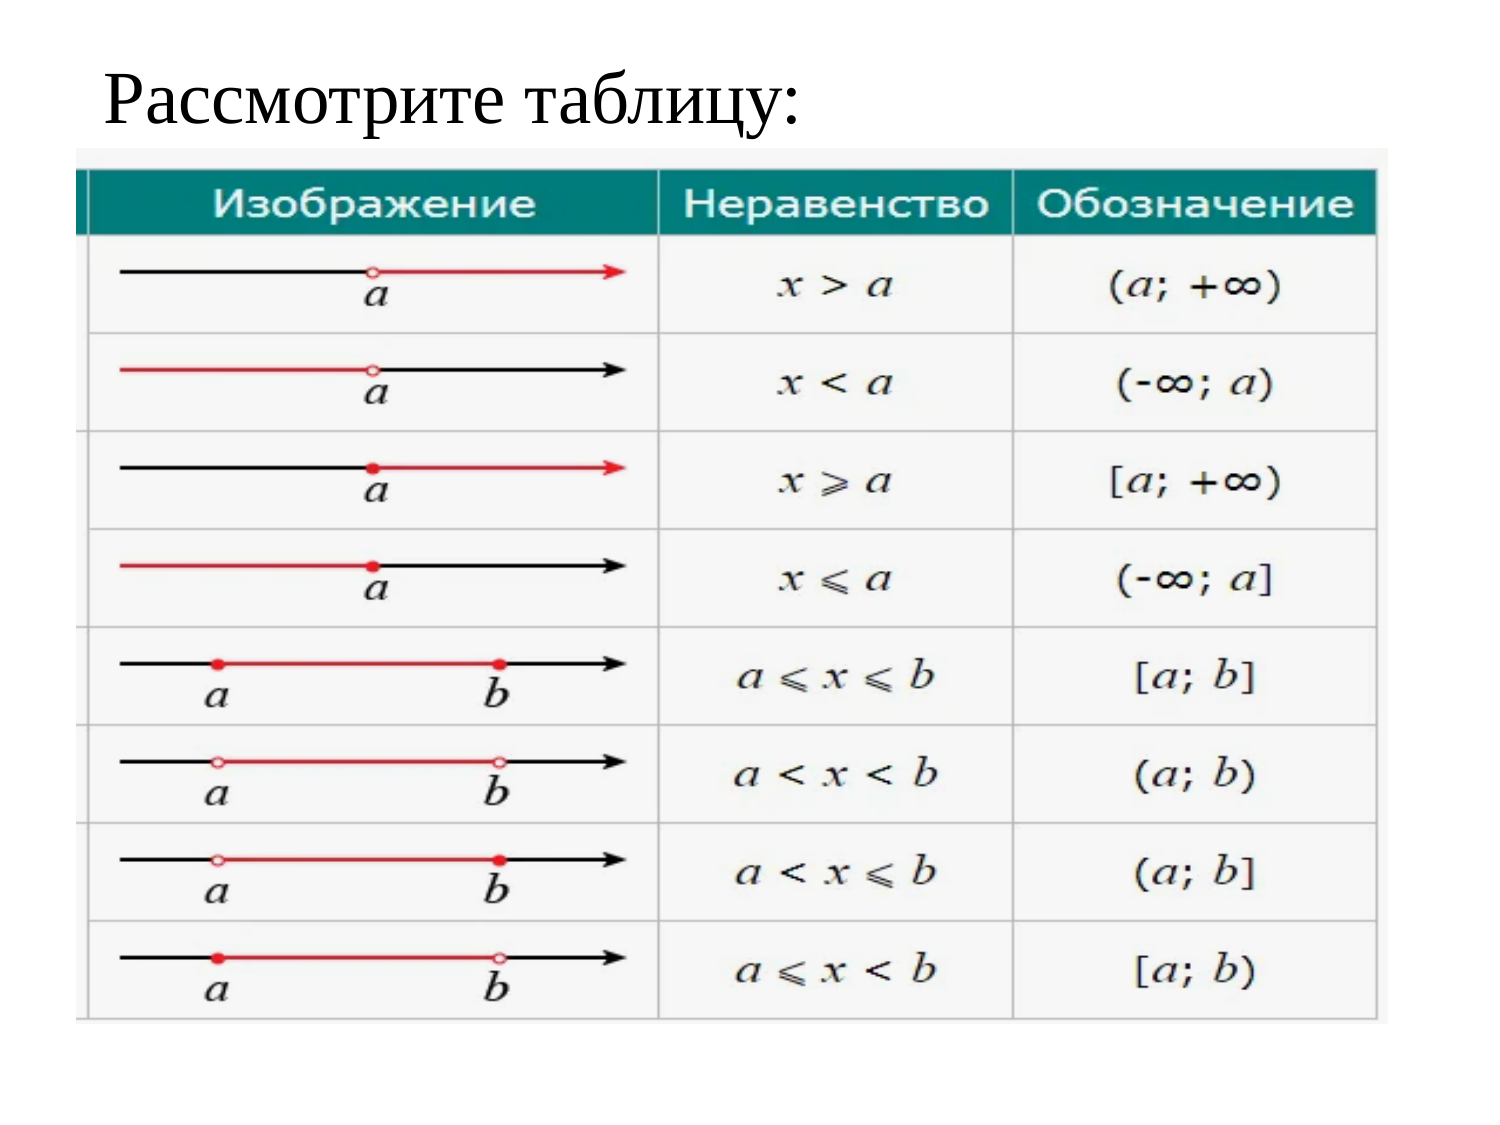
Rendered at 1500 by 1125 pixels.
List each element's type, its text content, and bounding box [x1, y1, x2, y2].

title Рассмотрите таблицу: [88, 0, 1439, 188]
picture [76, 148, 1389, 1024]
